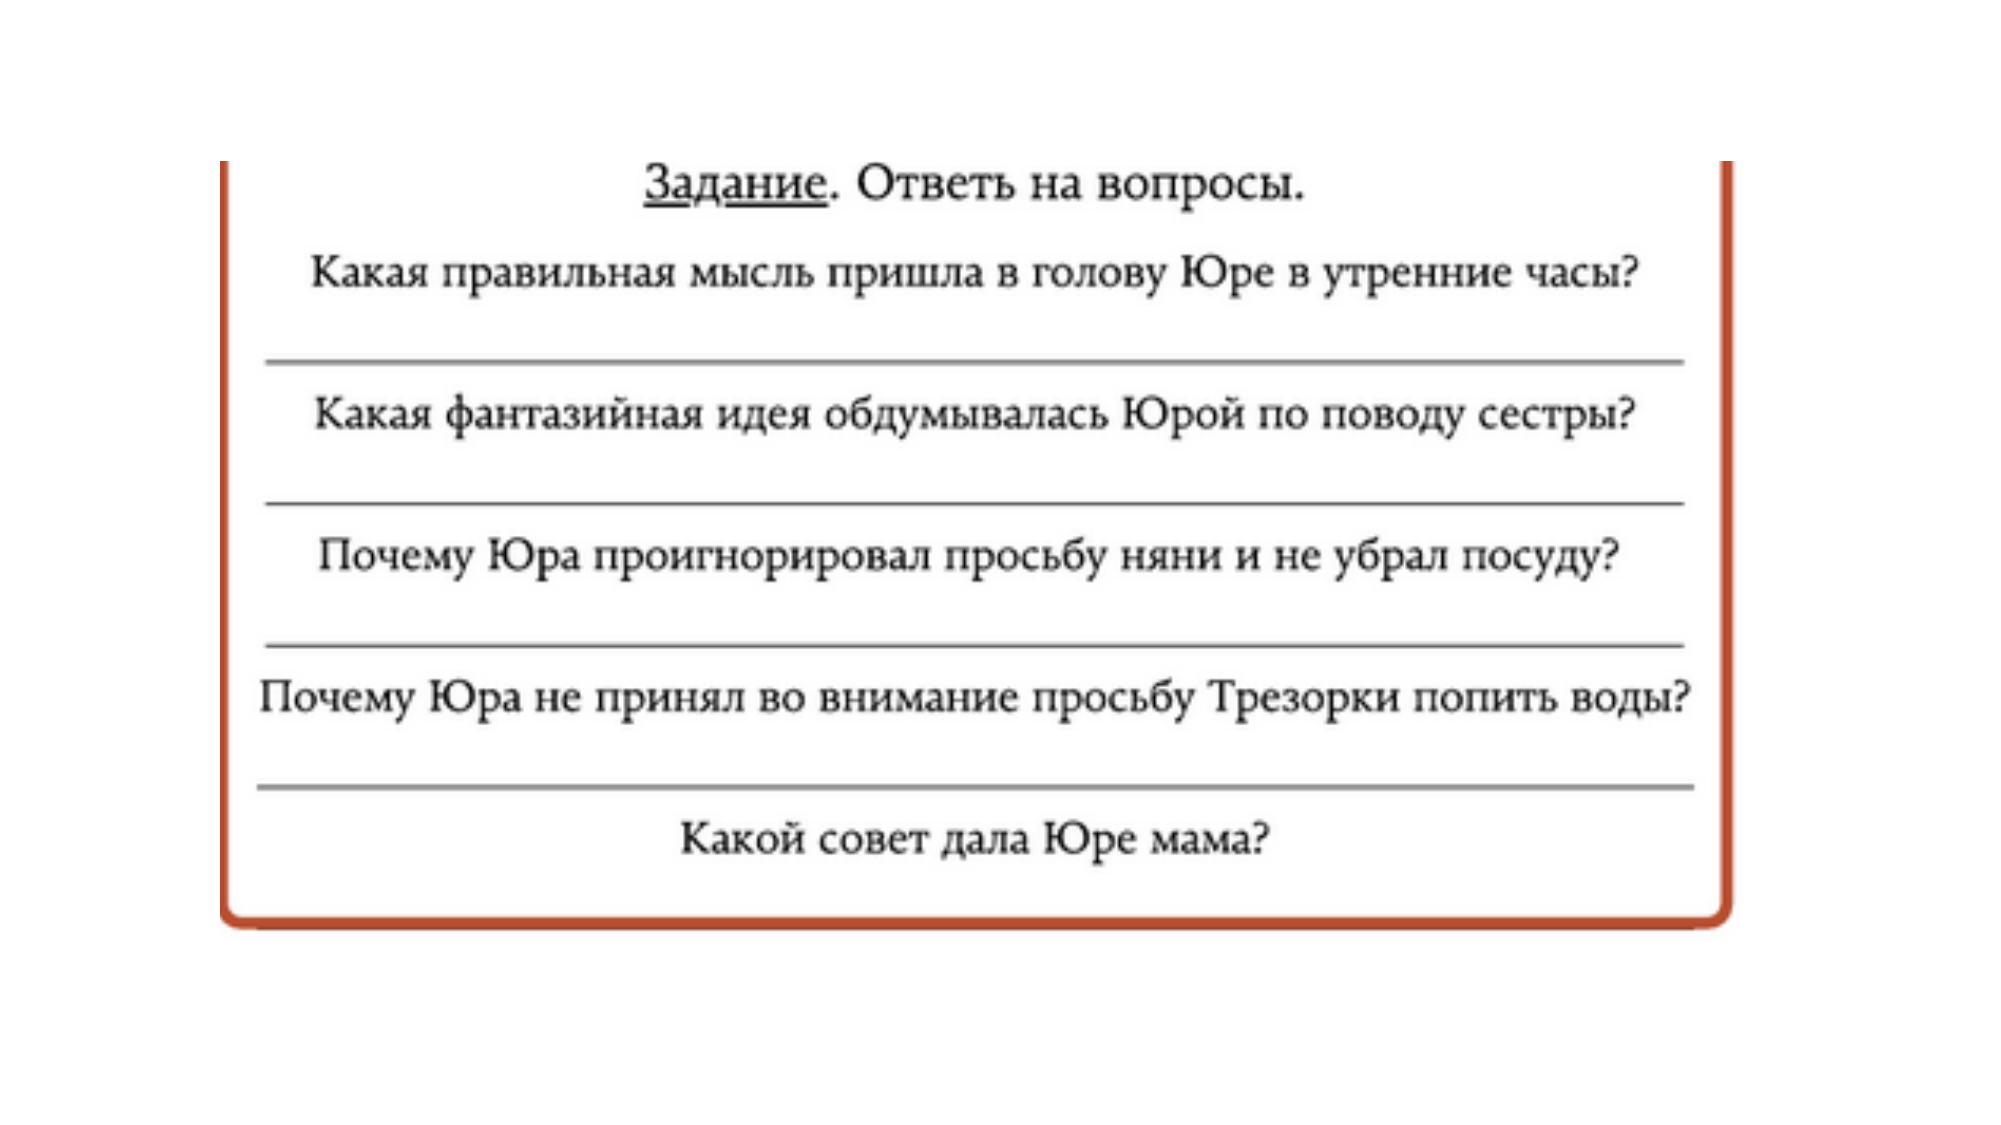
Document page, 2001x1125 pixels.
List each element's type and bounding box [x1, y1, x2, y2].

picture [220, 161, 1746, 947]
